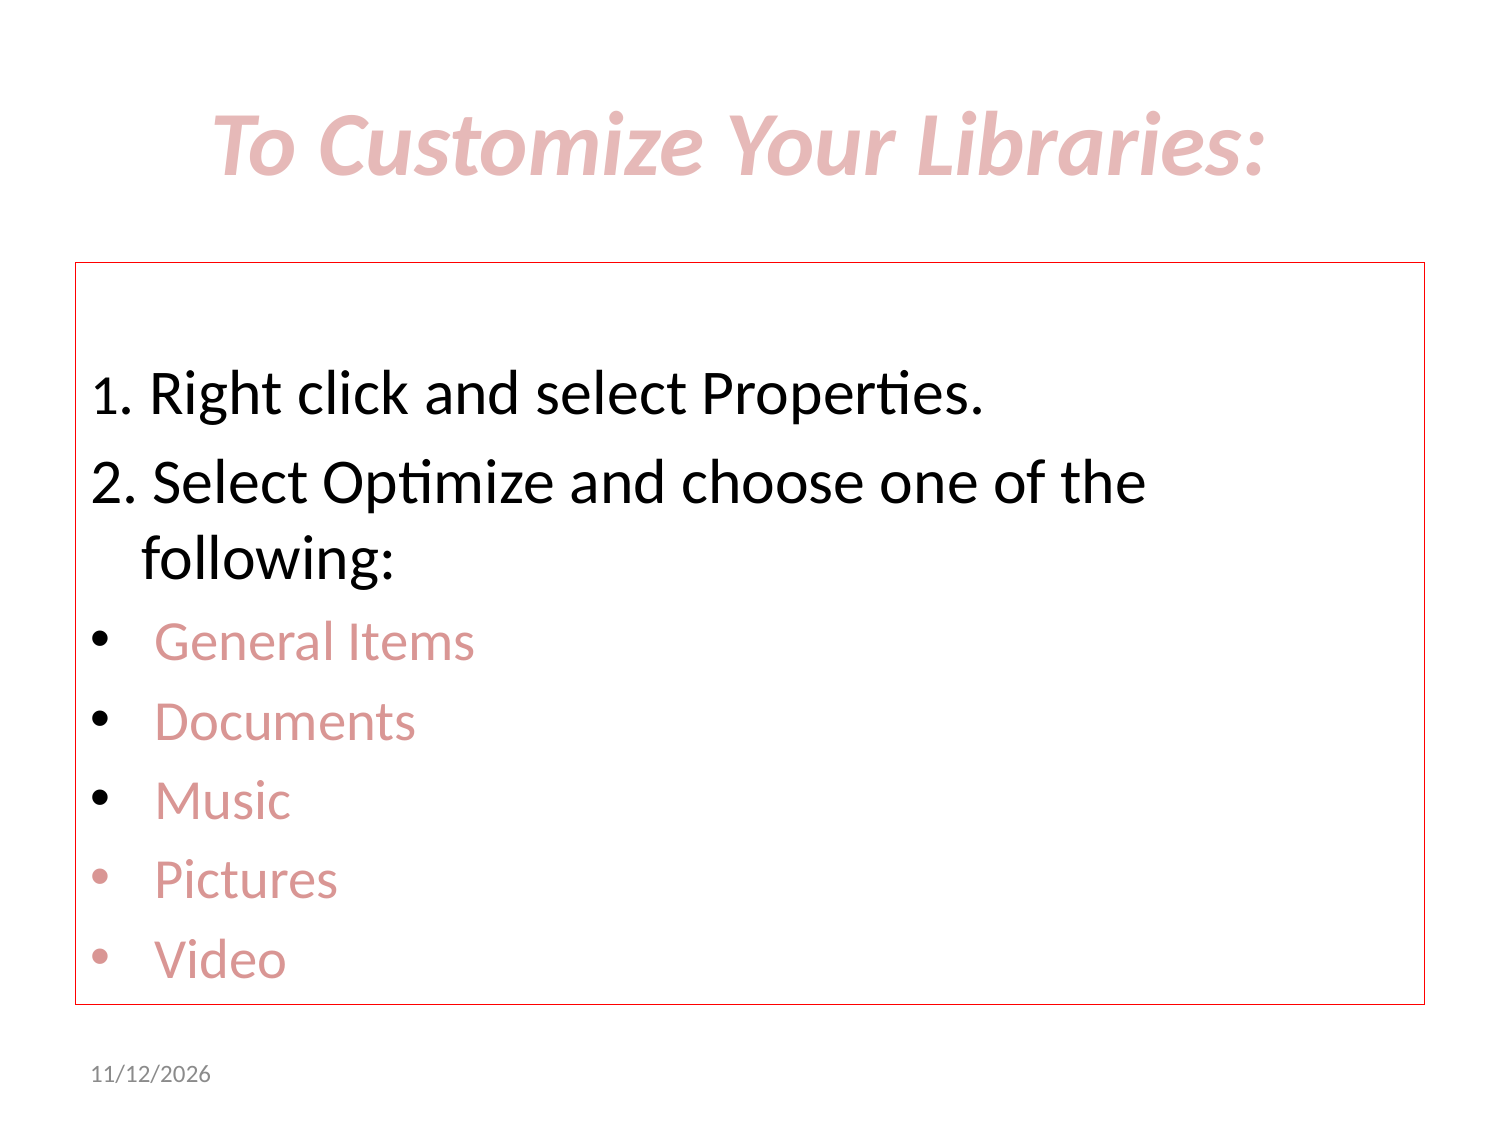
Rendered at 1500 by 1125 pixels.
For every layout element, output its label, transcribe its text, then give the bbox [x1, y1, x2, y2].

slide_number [75, 1042, 425, 1103]
list 1. Right click and select Properties. 2. Select Optimize and choose one of the following: General Items Documents Music Pictures Video [75, 262, 1425, 1005]
title To Customize Your Libraries: [75, 45, 1425, 233]
